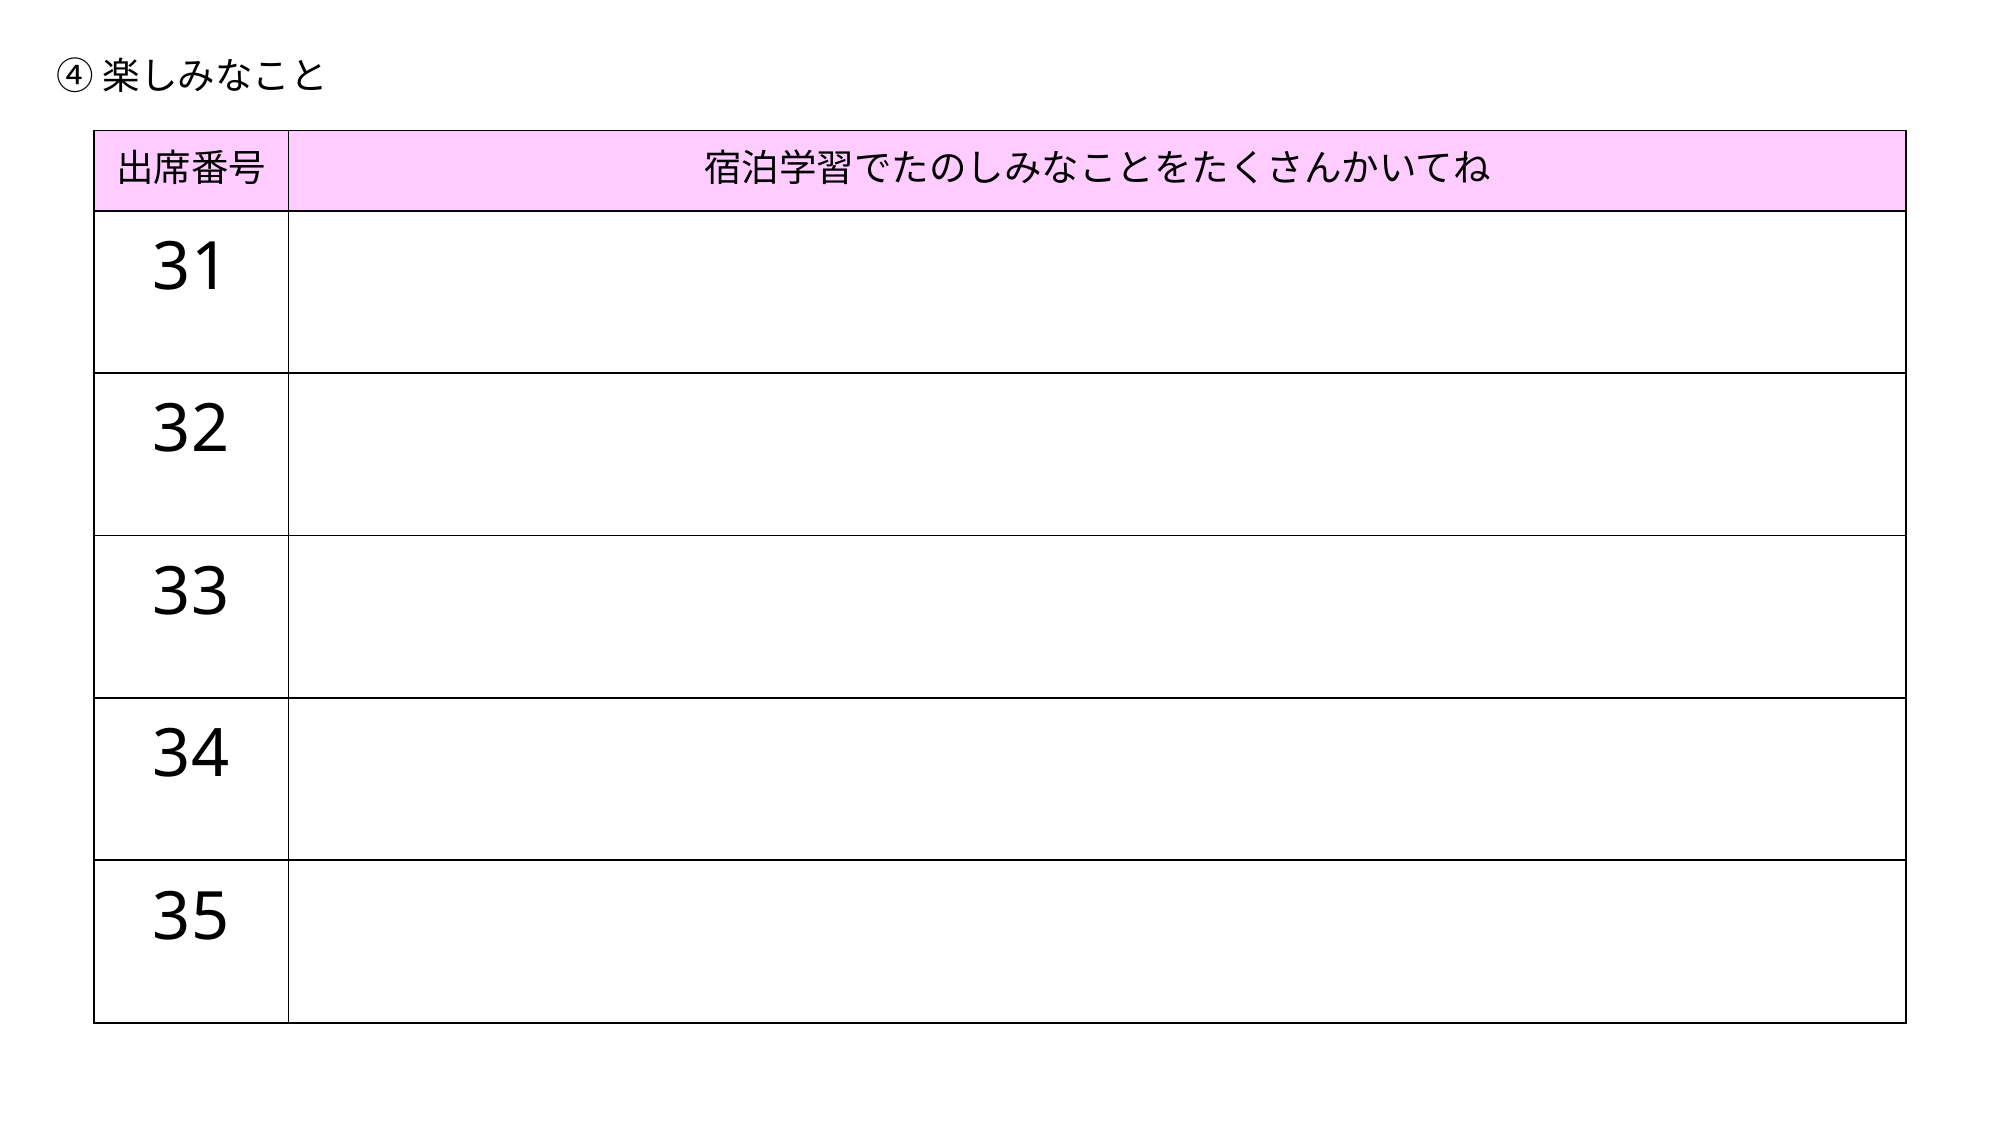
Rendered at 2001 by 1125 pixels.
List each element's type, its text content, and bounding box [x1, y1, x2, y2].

table_cell 35 [95, 861, 288, 1022]
table_cell 33 [95, 536, 288, 697]
table_cell [289, 861, 1905, 1022]
table_header 出席番号 [95, 131, 288, 210]
table_cell 34 [95, 699, 288, 859]
table_cell [289, 374, 1905, 535]
table_header 宿泊学習でたのしみなことをたくさんかいてね [289, 131, 1905, 210]
table_cell 32 [95, 374, 288, 535]
table_cell [289, 699, 1905, 859]
table_cell [289, 212, 1905, 372]
table_cell 31 [95, 212, 288, 372]
text_box ④楽しみなこと [41, 44, 543, 105]
table_cell [289, 536, 1905, 697]
